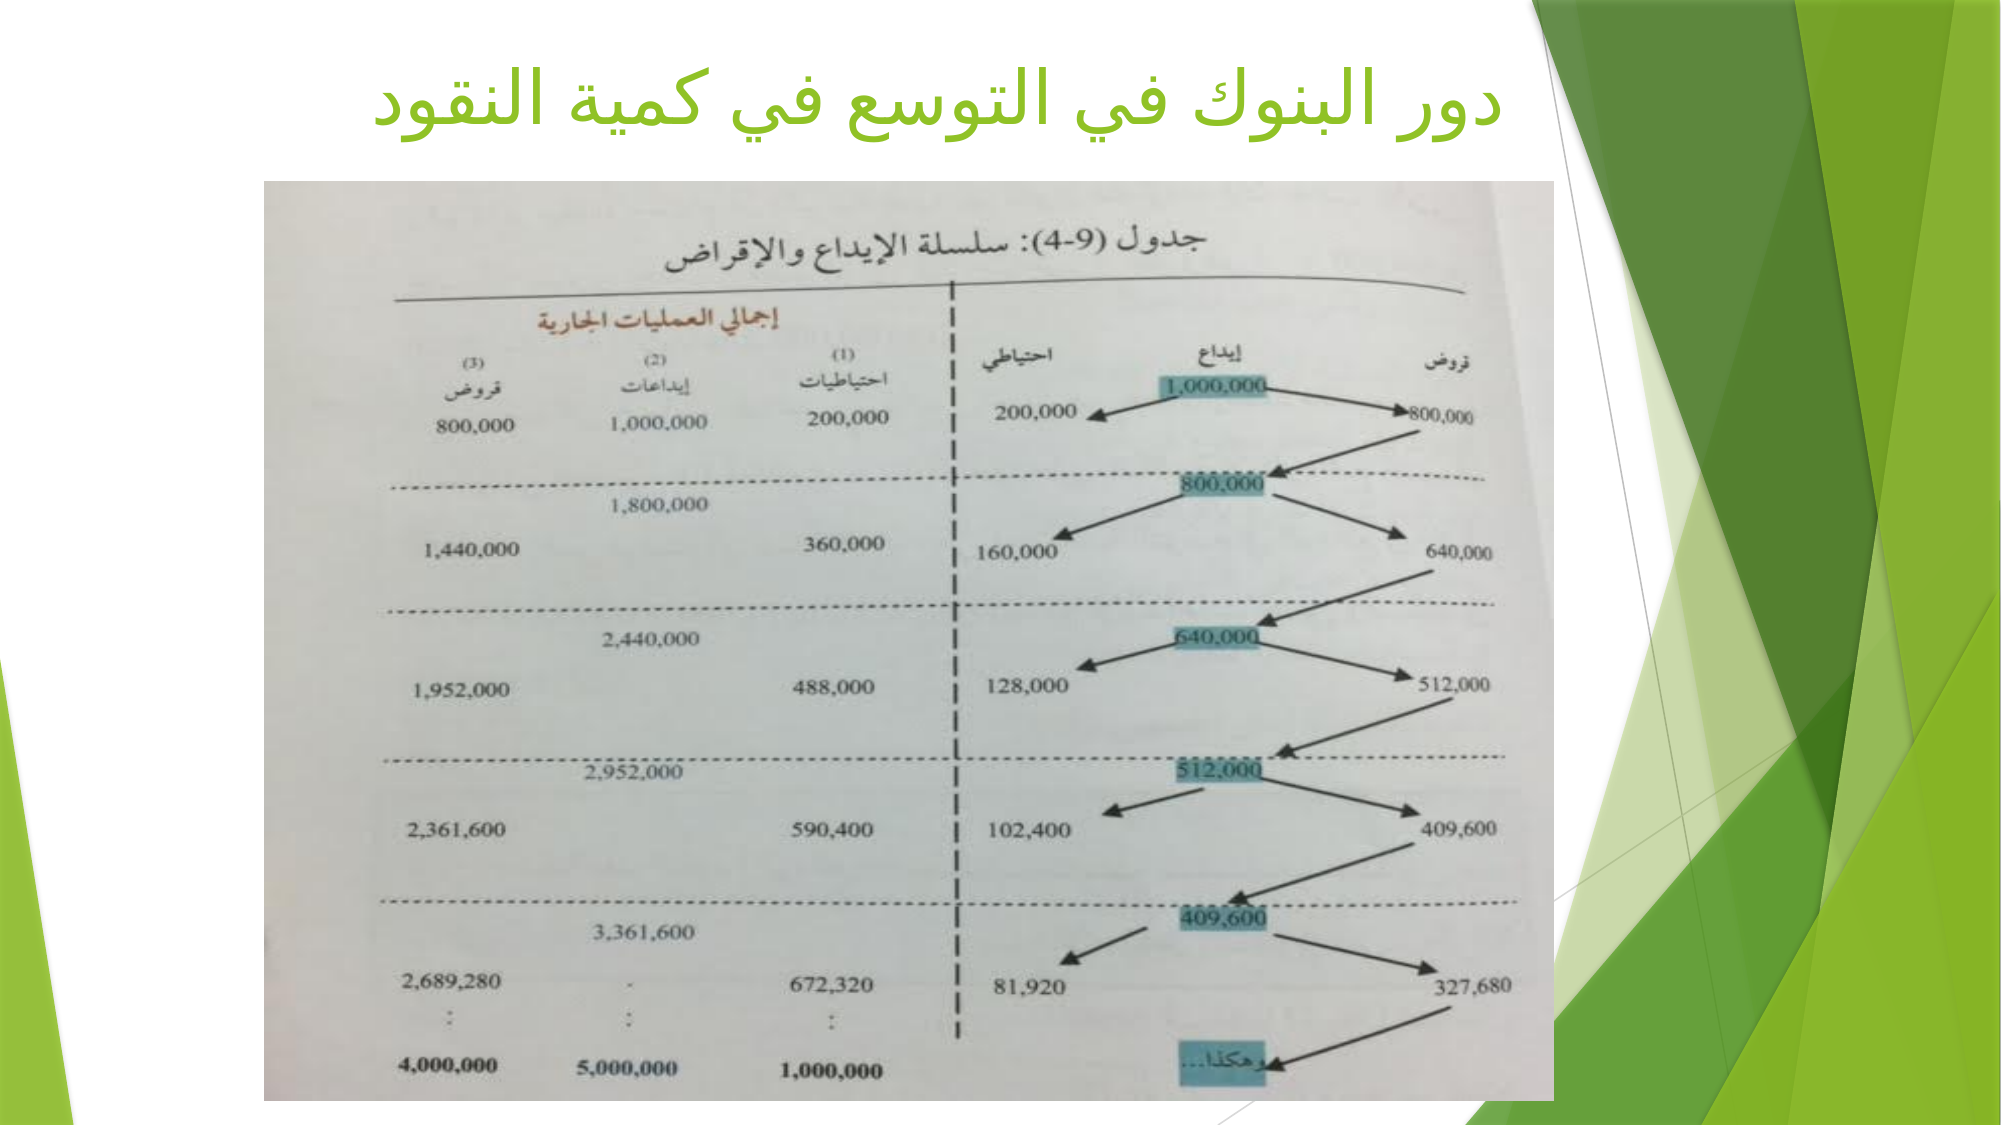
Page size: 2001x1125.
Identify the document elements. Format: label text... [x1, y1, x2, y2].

picture [263, 180, 1555, 1101]
title دور البنوك في التوسع في كمية النقود [111, 41, 1522, 259]
